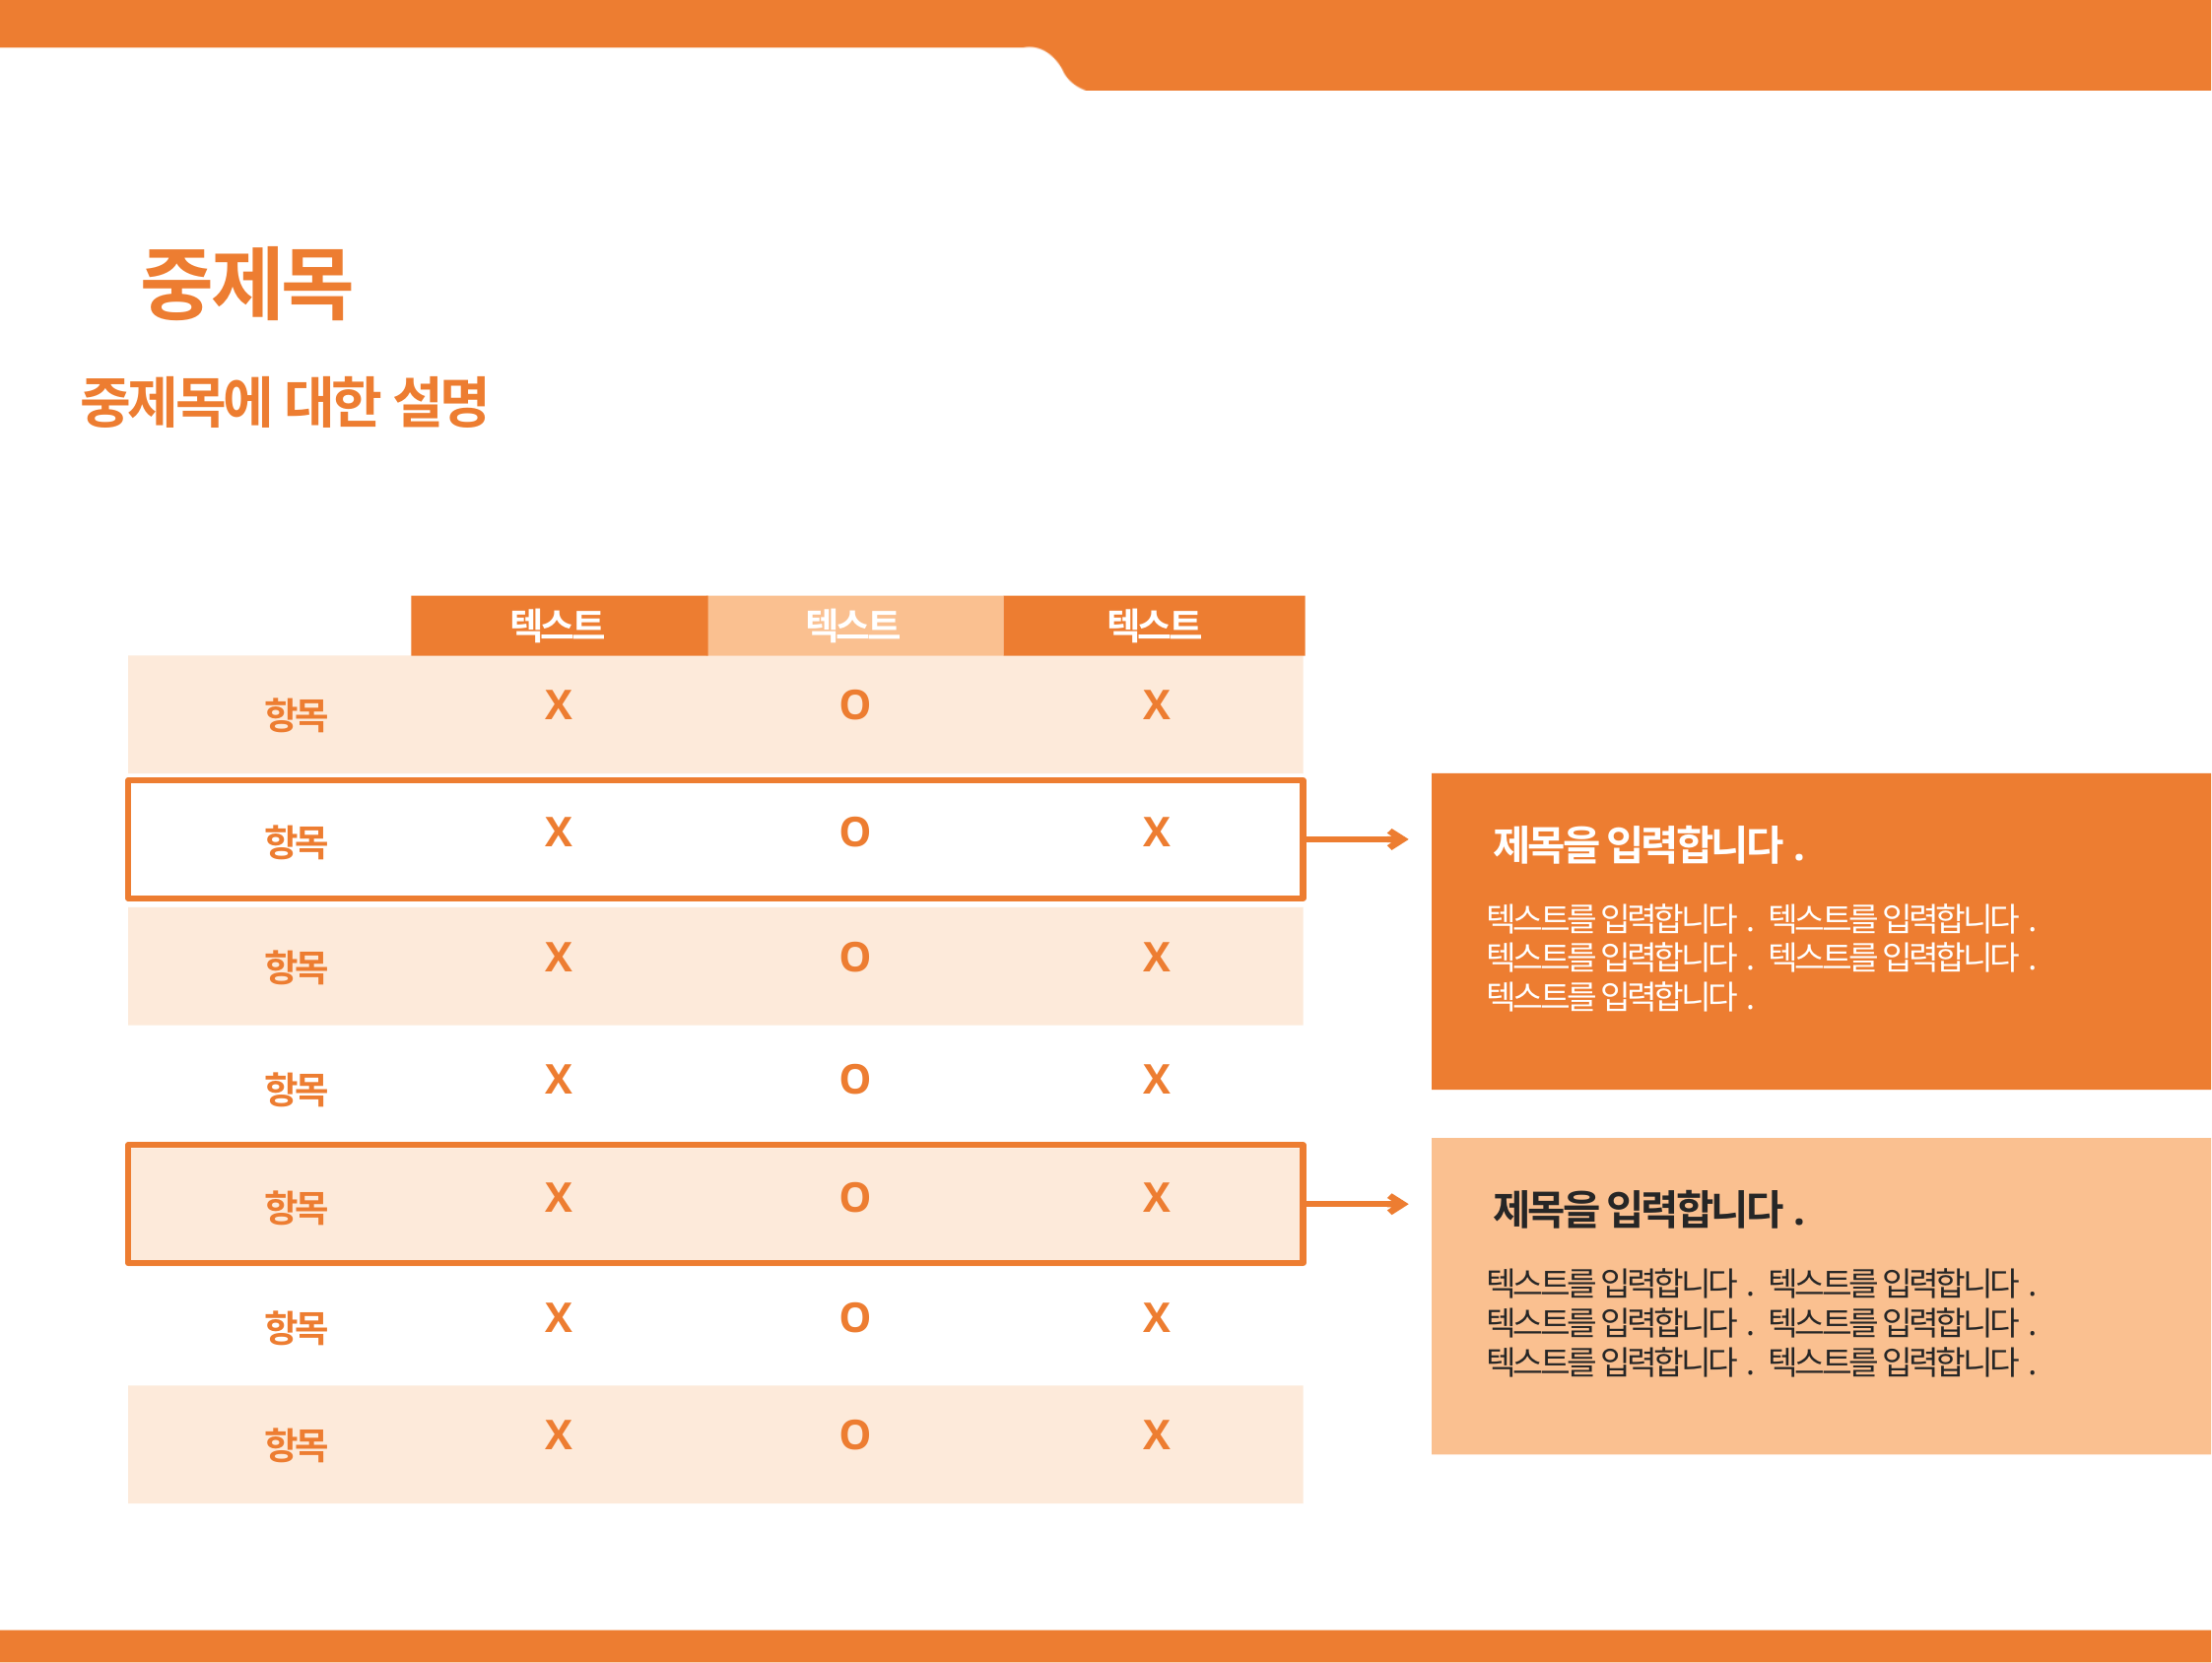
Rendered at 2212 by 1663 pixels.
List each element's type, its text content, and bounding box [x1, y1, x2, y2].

text_box 항목 [249, 685, 345, 745]
text_box [1006, 594, 1307, 658]
text_box O [824, 1284, 887, 1349]
text_box 텍스트를 입력합니다. 텍스트를 입력합니다. 텍스트를 입력합니다. 텍스트를 입력합니다. 텍스트를 입력합니다. [1471, 891, 2130, 1024]
text_box X [530, 671, 587, 736]
text_box 텍스트를 입력합니다. 텍스트를 입력합니다. 텍스트를 입력합니다. 텍스트를 입력합니다. 텍스트를 입력합니다. 텍스트를 입력합니다. [1471, 1255, 2154, 1389]
text_box 중제목에 대한 설명 [65, 360, 506, 442]
text_box 제목을 입력합니다. [1478, 812, 1821, 877]
text_box [1430, 771, 2212, 1092]
text_box O [824, 922, 887, 987]
text_box 제목을 입력합니다. [1478, 1176, 1821, 1241]
text_box 항목 [249, 1297, 345, 1358]
text_box X [530, 1401, 587, 1466]
text_box X [1128, 1284, 1185, 1349]
text_box X [1128, 1401, 1185, 1466]
text_box [126, 1143, 1306, 1265]
text_box X [530, 1284, 587, 1349]
text_box X [1128, 1045, 1185, 1110]
text_box 중제목 [125, 226, 370, 338]
text_box [710, 594, 1006, 658]
text_box 텍스트 [495, 595, 622, 655]
text_box 항목 [249, 1415, 345, 1475]
text_box [126, 653, 1306, 775]
text_box [1430, 1136, 2212, 1456]
text_box X [530, 1045, 587, 1110]
text_box X [530, 922, 587, 987]
text_box [0, 1629, 2212, 1663]
text_box O [824, 671, 887, 736]
text_box [126, 778, 1306, 900]
text_box [126, 1383, 1306, 1505]
text_box O [824, 1401, 887, 1466]
text_box X [1128, 922, 1185, 987]
picture [0, 0, 2212, 92]
text_box 항목 [249, 937, 345, 997]
text_box O [824, 1045, 887, 1110]
text_box 항목 [249, 1059, 345, 1119]
text_box [126, 905, 1306, 1028]
text_box 텍스트 [790, 595, 916, 655]
text_box [409, 594, 710, 658]
text_box X [1128, 671, 1185, 736]
text_box 텍스트 [1092, 595, 1219, 655]
